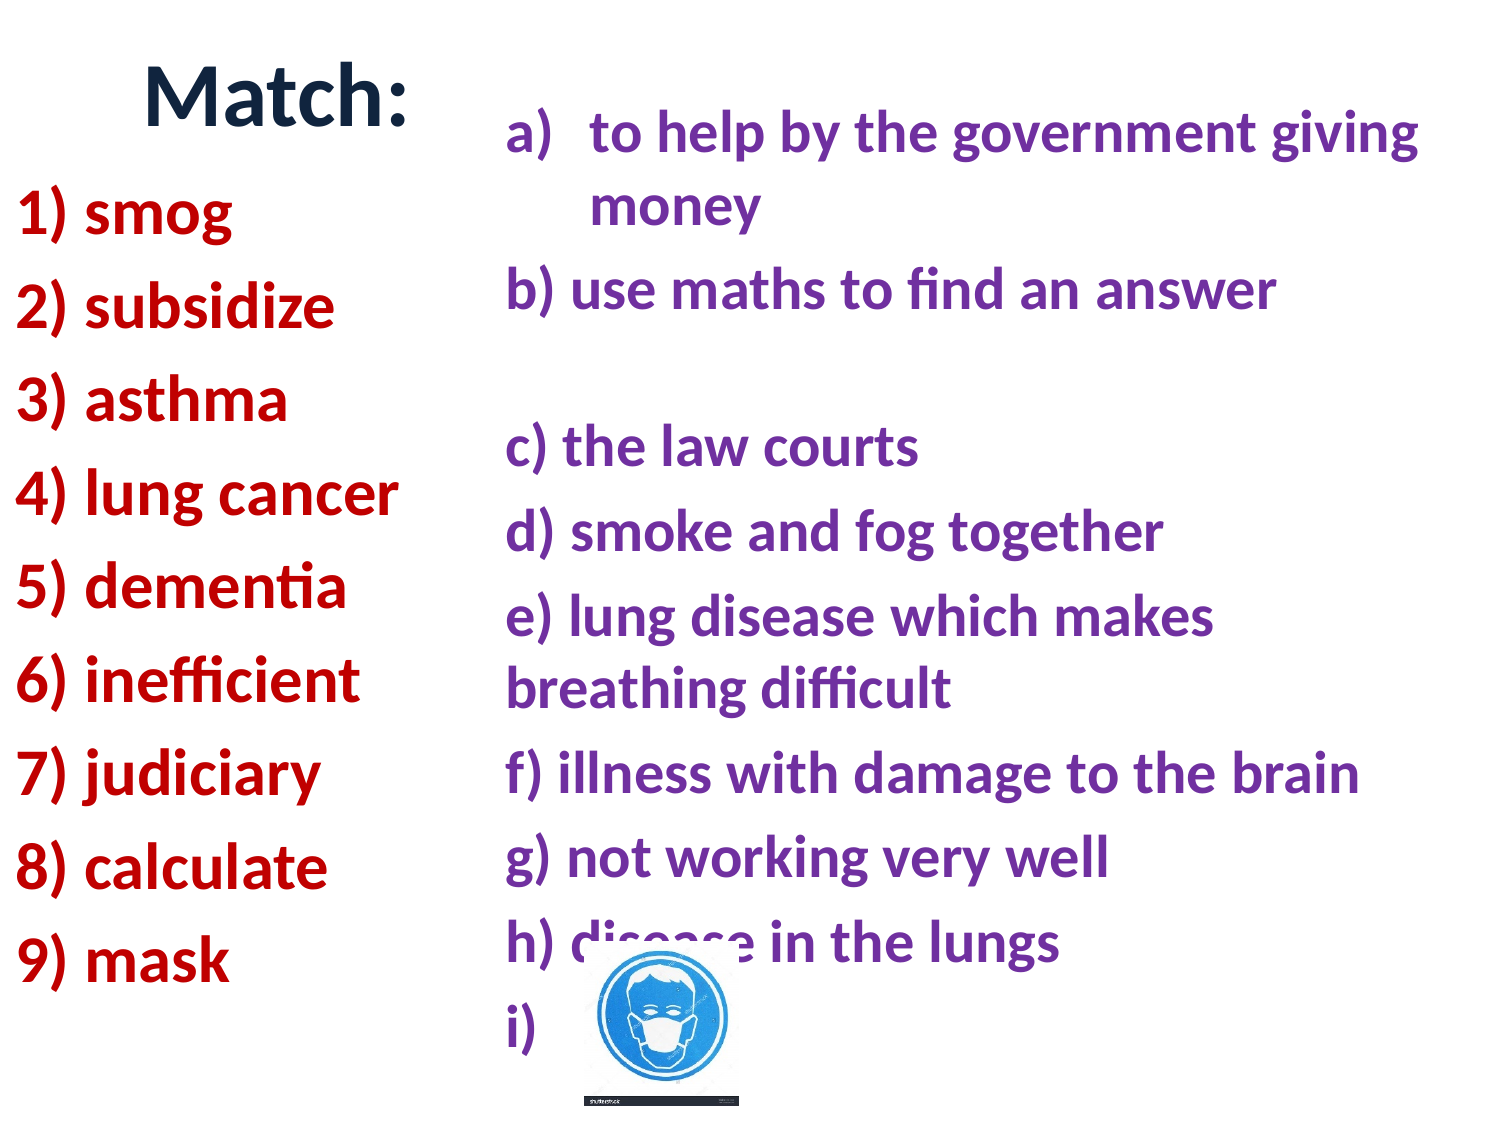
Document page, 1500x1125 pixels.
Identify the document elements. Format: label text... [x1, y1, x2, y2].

title Match: [75, 19, 479, 160]
list 1) smog 2) subsidize 3) asthma 4) lung cancer 5) dementia 6) inefficient 7) judiciary 8) calculate 9) mask [0, 160, 490, 1094]
list to help by the government giving money b) use maths to find an answer c) the law courts d) smoke and fog together e) lung disease which makes breathing difficult f) illness with damage to the brain g) not working very well h) disease in the lungs i) [490, 0, 1483, 1125]
picture [584, 941, 739, 1106]
